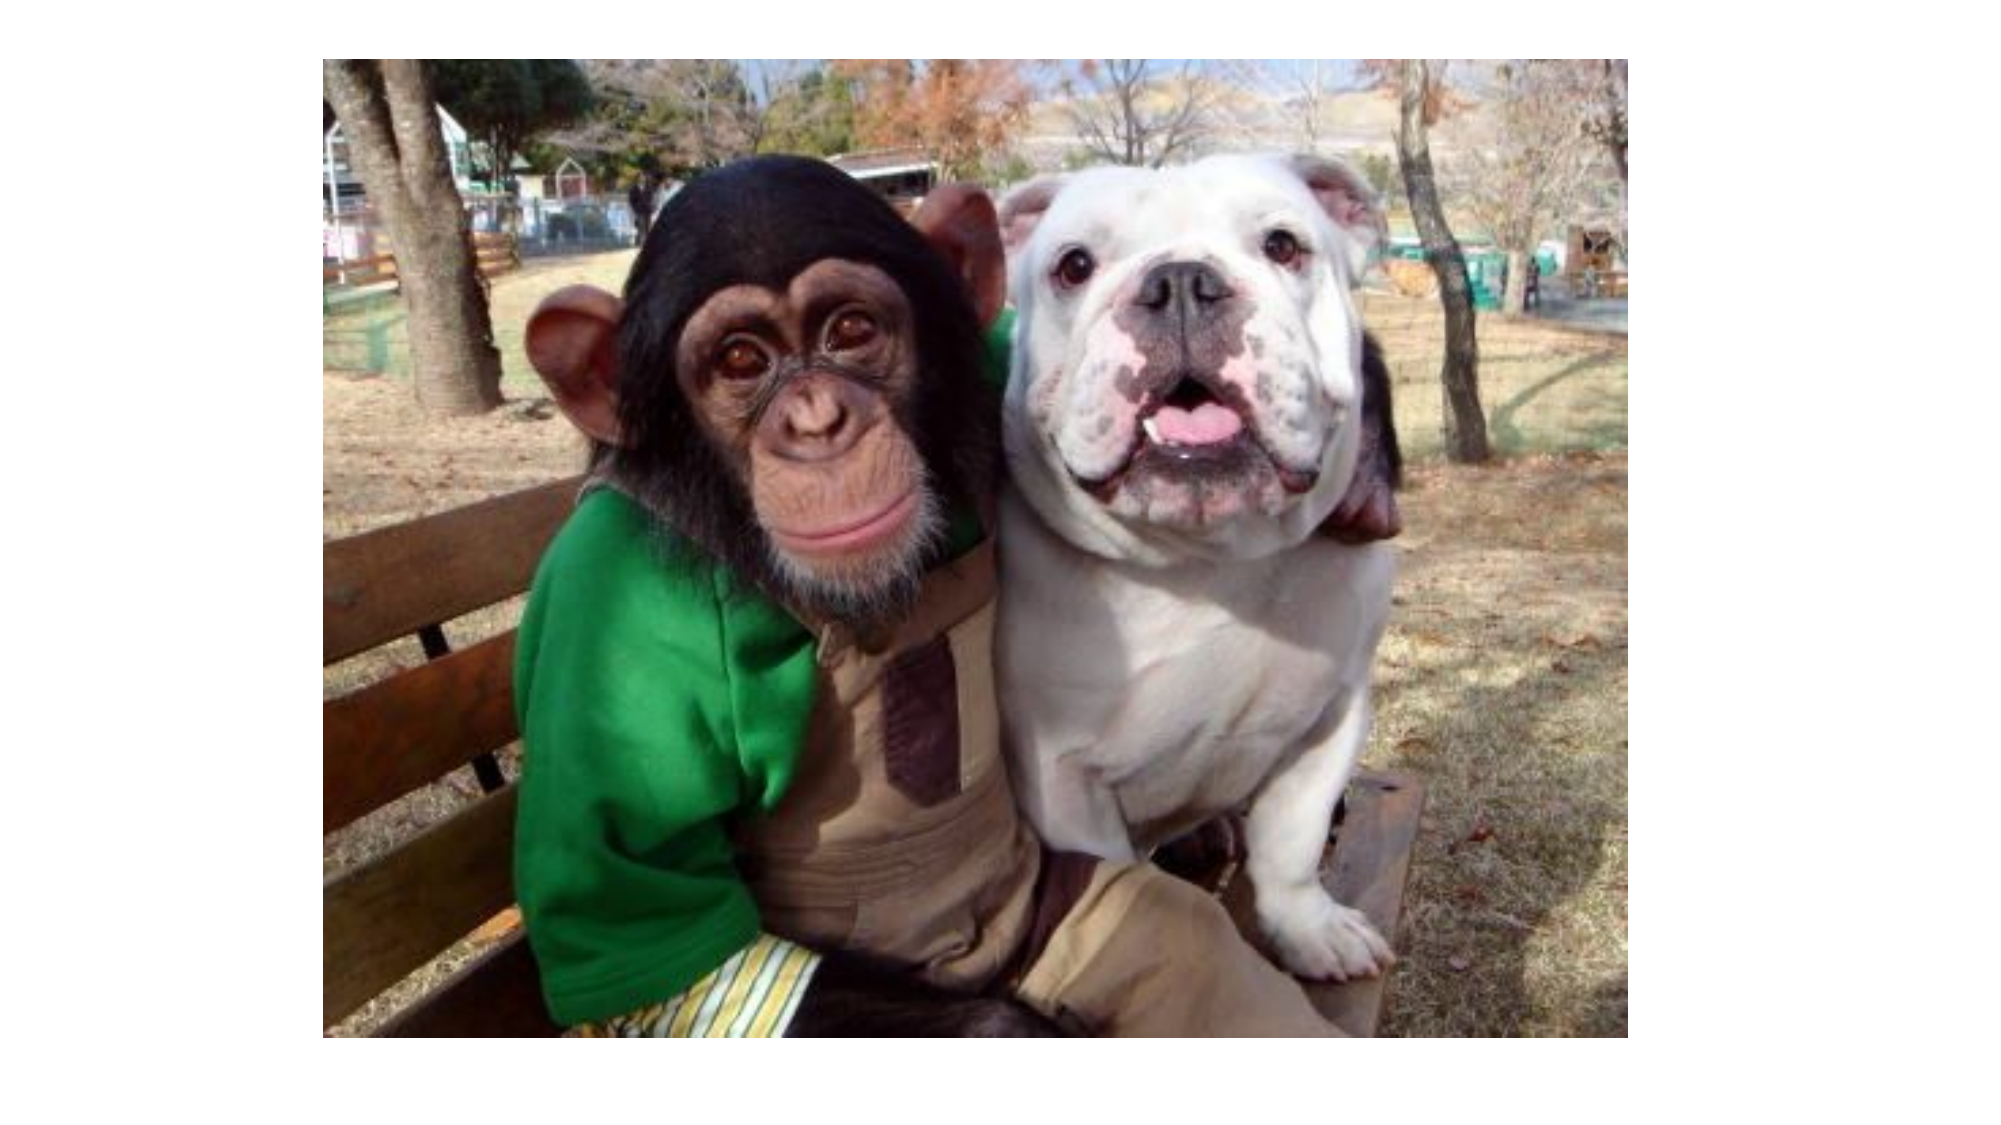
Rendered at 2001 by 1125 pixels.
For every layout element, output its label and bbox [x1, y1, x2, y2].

picture [323, 59, 1628, 1038]
